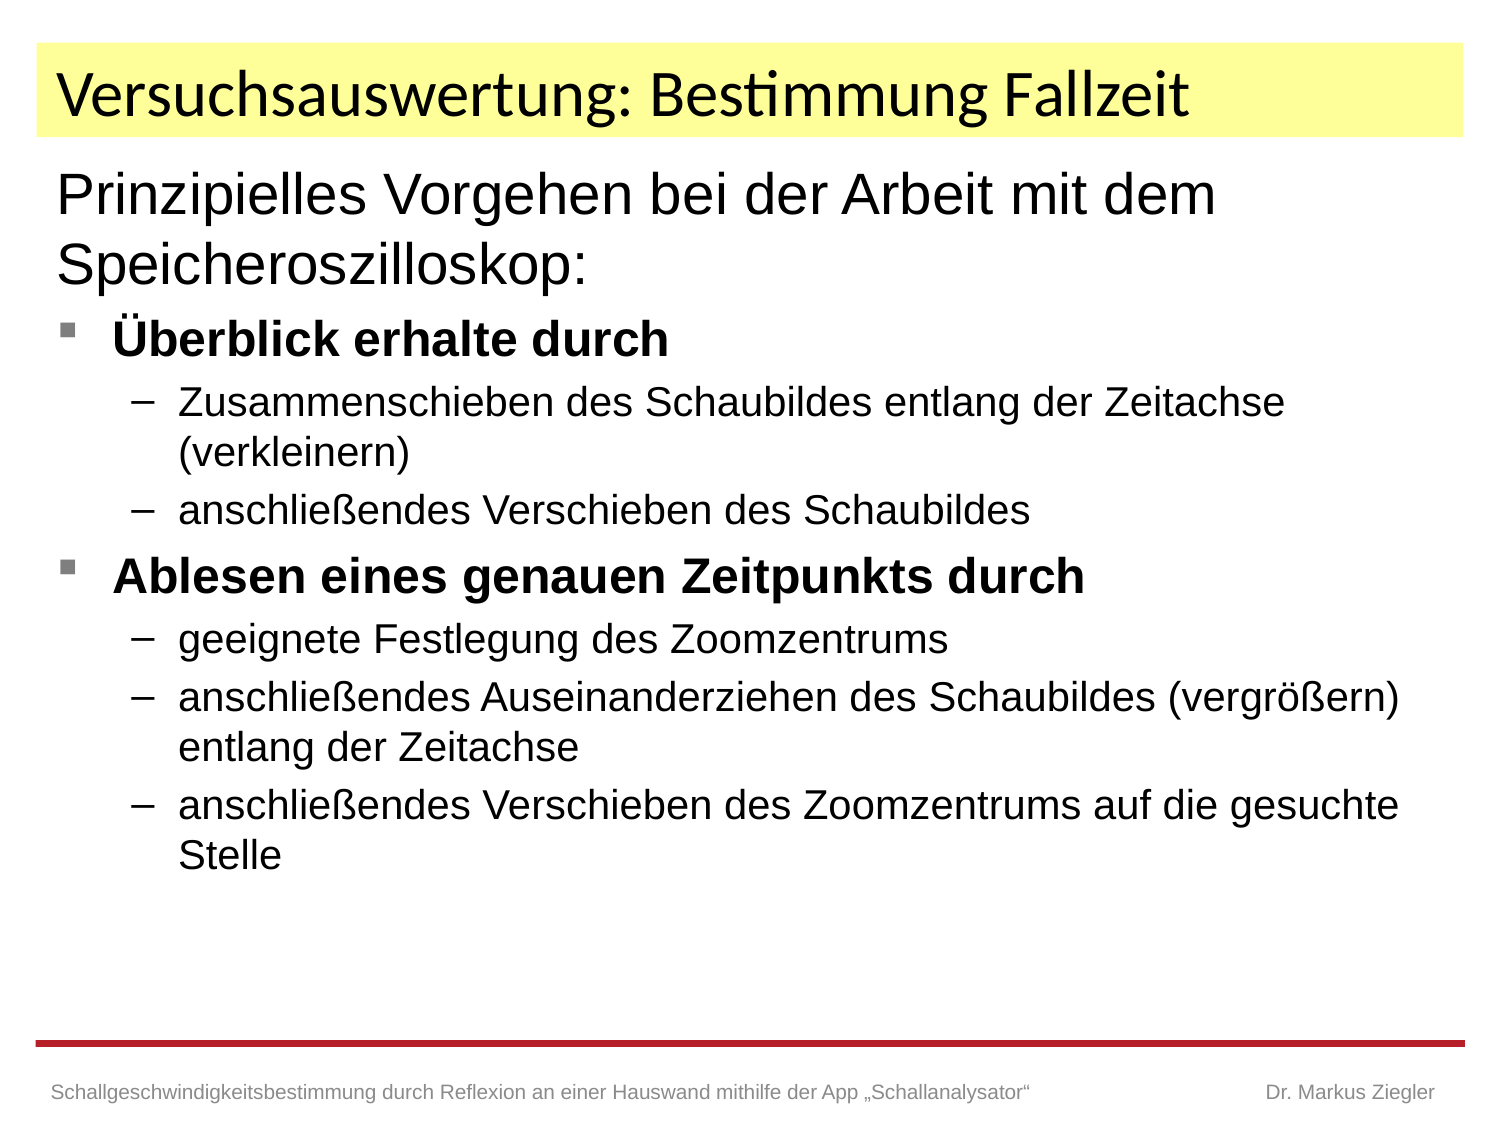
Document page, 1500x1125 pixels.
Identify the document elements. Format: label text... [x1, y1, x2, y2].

footer Schallgeschwindigkeitsbestimmung durch Reflexion an einer Hauswand mithilfe der App „Schallanalysator“ Dr. Markus Ziegler [35, 1061, 1459, 1122]
list Prinzipielles Vorgehen bei der Arbeit mit dem Speicheroszilloskop: Überblick erhalte durch Zusammenschieben des Schaubildes entlang der Zeitachse (verkleinern) anschließendes Verschieben des Schaubildes Ablesen eines genauen Zeitpunkts durch geeignete Festlegung des Zoomzentrums anschließendes Auseinanderziehen des Schaubildes (vergrößern) entlang der Zeitachse anschließendes Verschieben des Zoomzentrums auf die gesuchte Stelle [41, 149, 1459, 1024]
title Versuchsauswertung: Bestimmung Fallzeit [41, 42, 1459, 149]
